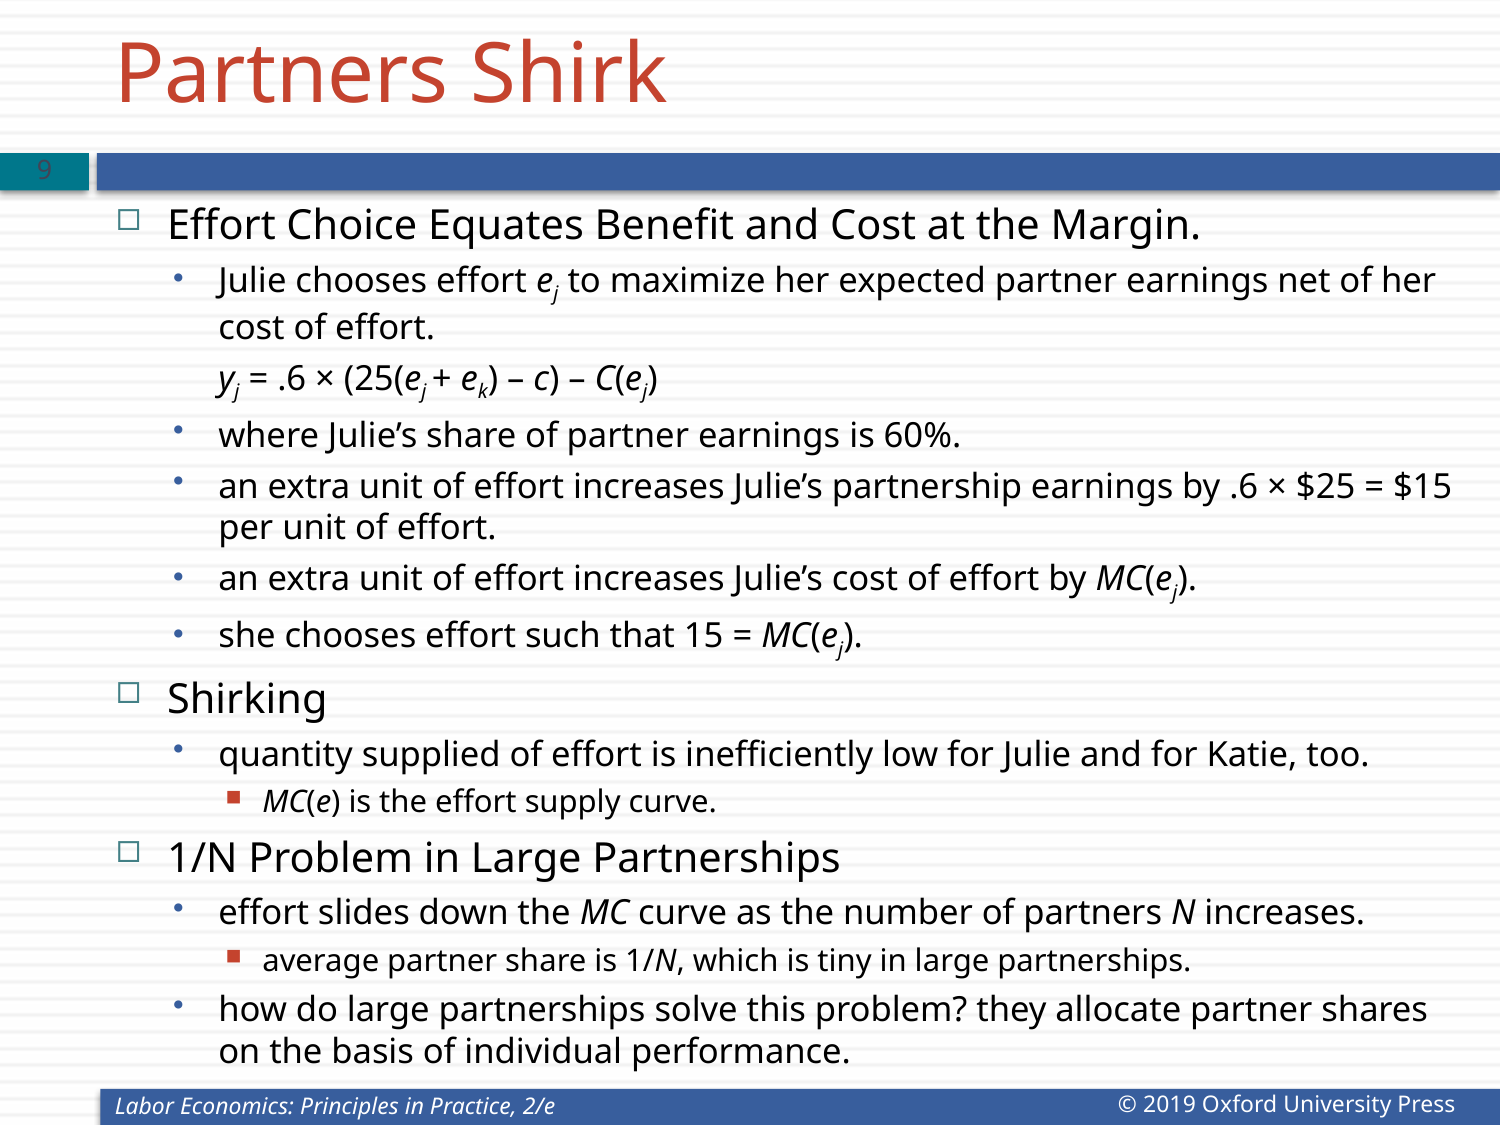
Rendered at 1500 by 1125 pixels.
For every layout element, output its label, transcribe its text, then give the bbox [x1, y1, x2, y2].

list Effort Choice Equates Benefit and Cost at the Margin. Julie chooses effort ej to maximize her expected partner earnings net of her cost of effort. yj = .6 × (25(ej + ek) – c) – C(ej) where Julie’s share of partner earnings is 60%. an extra unit of effort increases Julie’s partnership earnings by .6 × $25 = $15 per unit of effort. an extra unit of effort increases Julie’s cost of effort by MC(ej). she chooses effort such that 15 = MC(ej). Shirking quantity supplied of effort is inefficiently low for Julie and for Katie, too. MC(e) is the effort supply curve. 1/N Problem in Large Partnerships effort slides down the MC curve as the number of partners N increases. average partner share is 1/N, which is tiny in large partnerships. how do large partnerships solve this problem? they allocate partner shares on the basis of individual performance. [101, 190, 1473, 1084]
slide_number Labor Economics: Principles in Practice, 2/e [99, 1090, 745, 1125]
title Partners Shirk [99, 1, 1472, 136]
footer © 2019 Oxford University Press [825, 1090, 1471, 1125]
slide_number 8 [0, 153, 89, 191]
